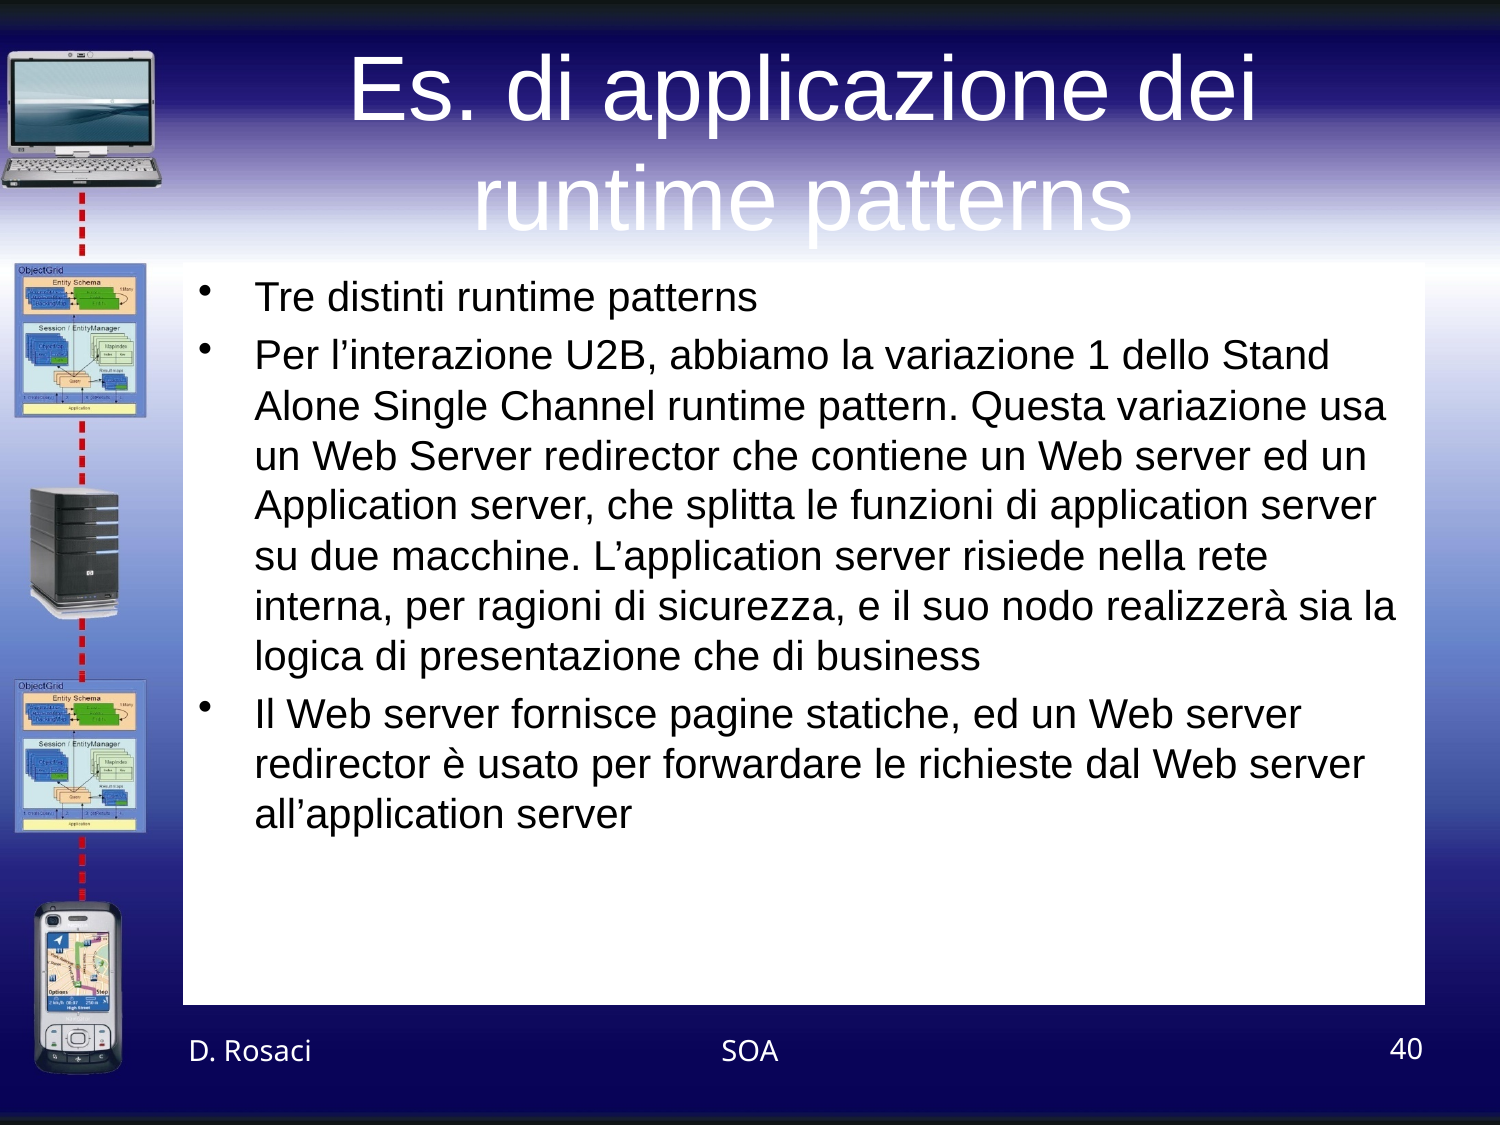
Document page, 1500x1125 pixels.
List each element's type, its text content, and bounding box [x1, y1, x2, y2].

list Tre distinti runtime patterns Per l’interazione U2B, abbiamo la variazione 1 dello Stand Alone Single Channel runtime pattern. Questa variazione usa un Web Server redirector che contiene un Web server ed un Application server, che splitta le funzioni di application server su due macchine. L’application server risiede nella rete interna, per ragioni di sicurezza, e il suo nodo realizzerà sia la logica di presentazione che di business Il Web server fornisce pagine statiche, ed un Web server redirector è usato per forwardare le richieste dal Web server all’application server [182, 262, 1426, 1006]
picture [0, 0, 1500, 1125]
footer SOA [512, 1024, 988, 1103]
slide_number D. Rosaci [74, 1024, 426, 1103]
title Es. di applicazione dei runtime patterns [182, 44, 1426, 233]
